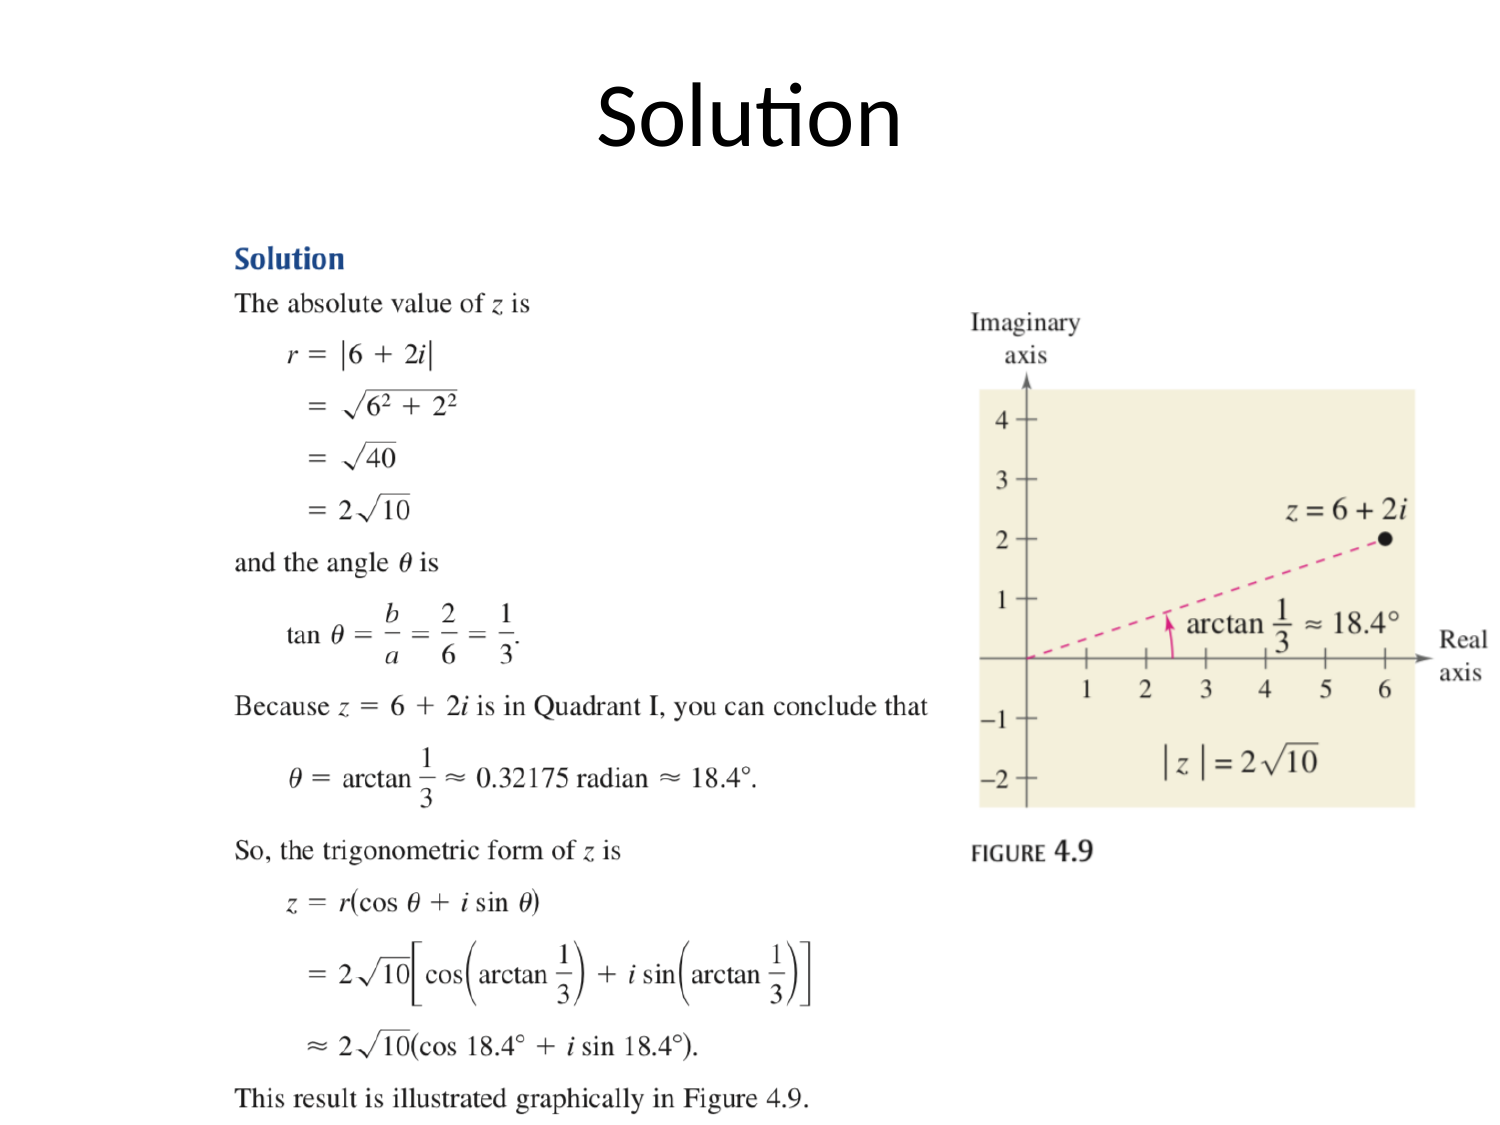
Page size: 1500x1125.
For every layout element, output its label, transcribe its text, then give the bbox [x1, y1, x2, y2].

picture [948, 302, 1500, 879]
title Solution [75, 15, 1425, 204]
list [0, 232, 1426, 1125]
